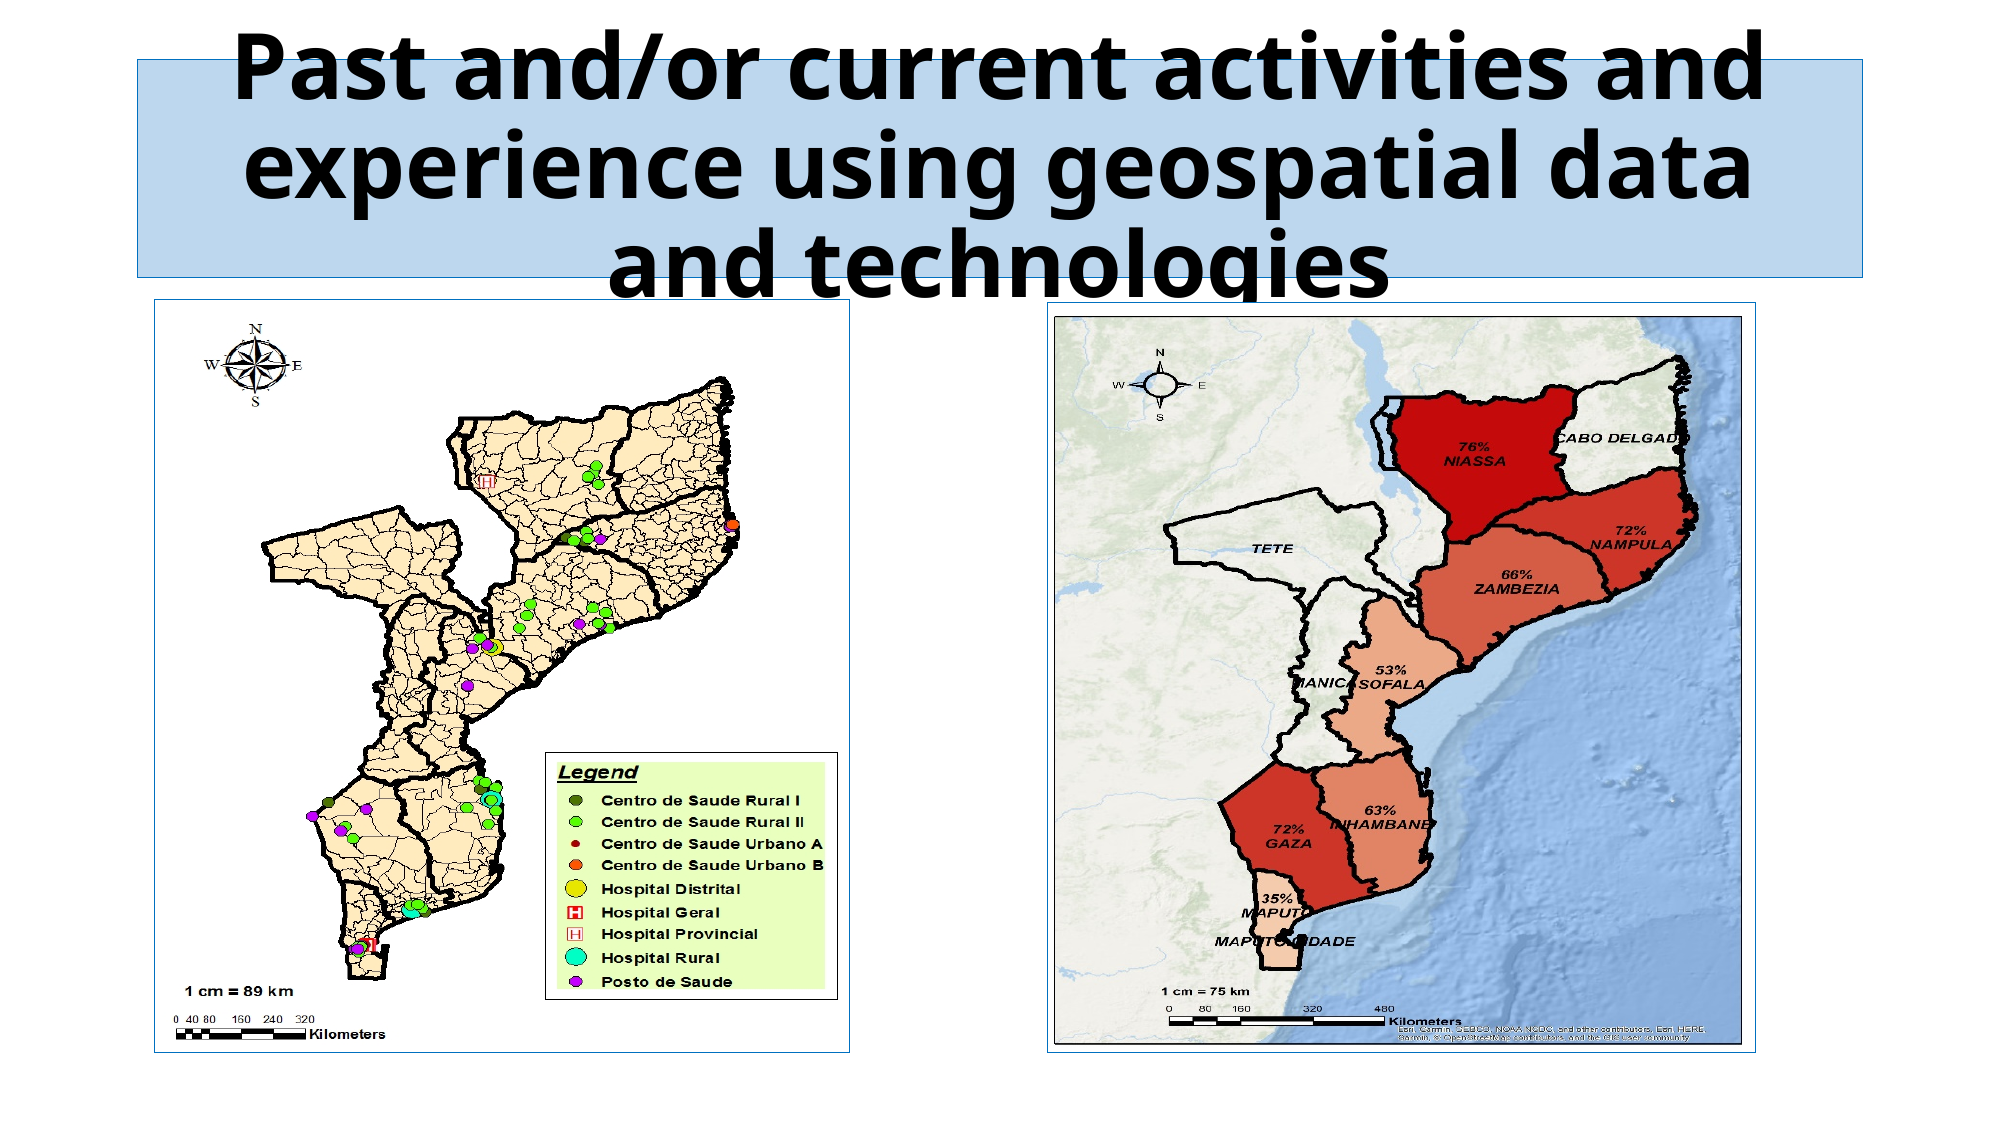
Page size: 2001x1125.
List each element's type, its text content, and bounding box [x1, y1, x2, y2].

title Past and/or current activities and experience using geospatial data and technologies [137, 59, 1863, 278]
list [154, 299, 850, 1053]
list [1047, 302, 1756, 1053]
